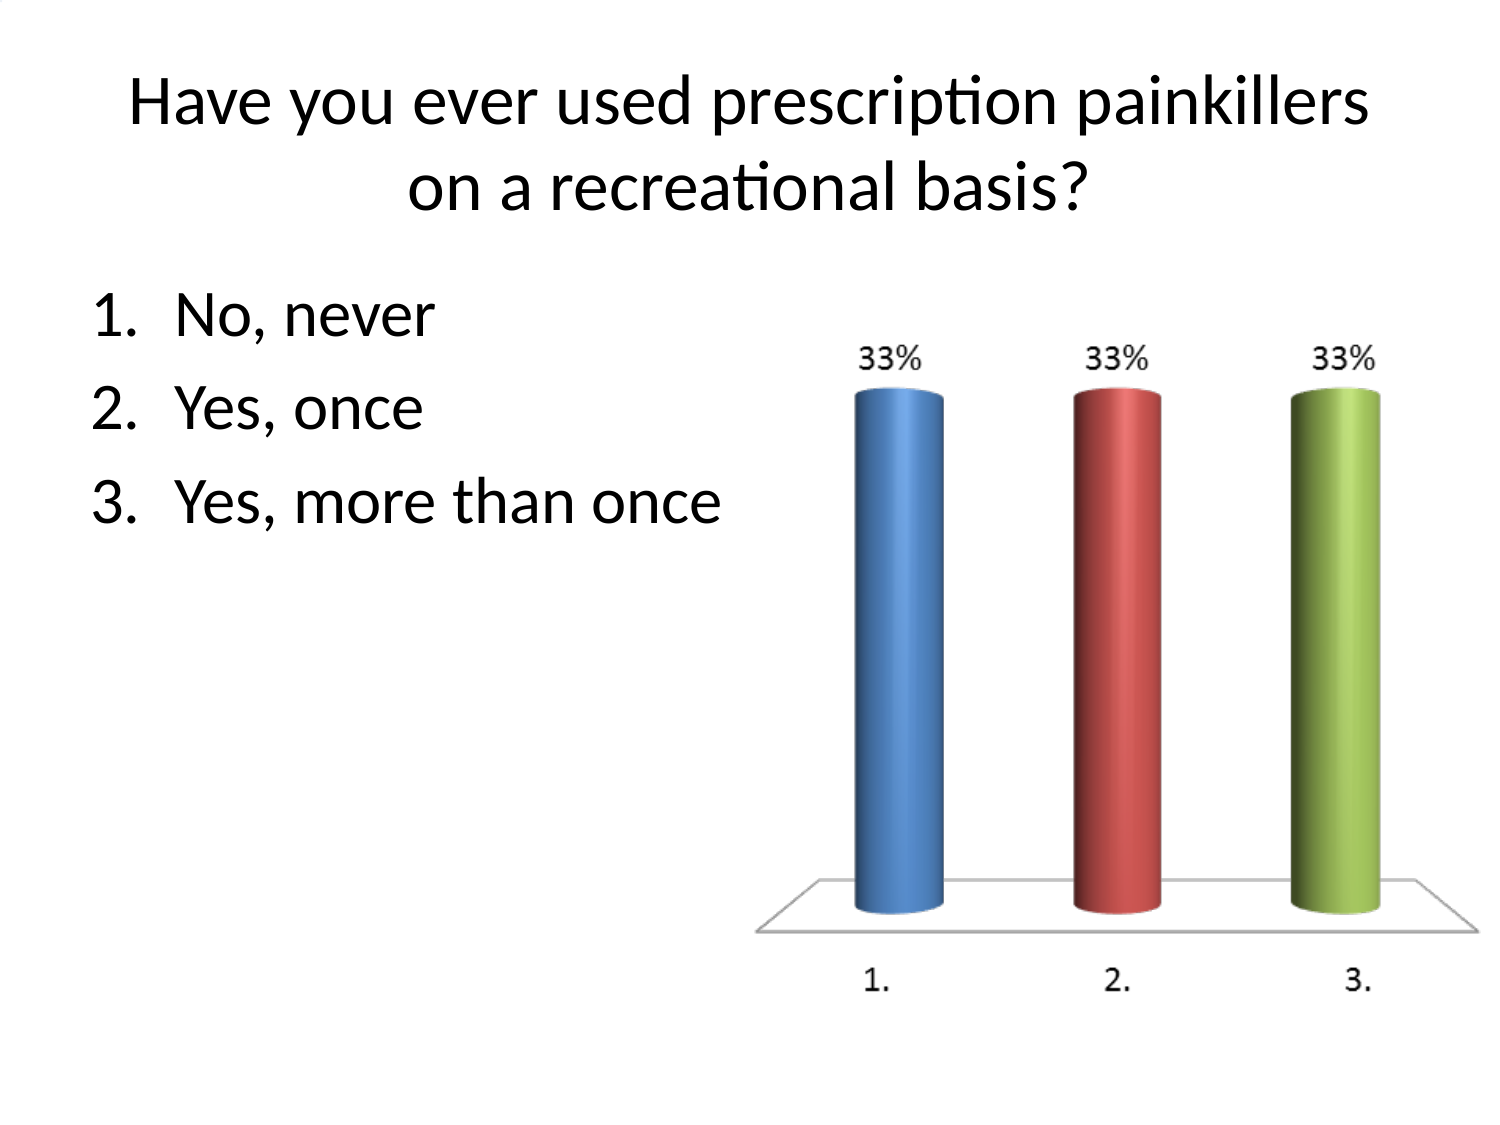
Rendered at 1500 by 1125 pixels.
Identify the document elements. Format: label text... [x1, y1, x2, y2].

title Have you ever used prescription painkillers on a recreational basis? [75, 45, 1425, 233]
list No, never Yes, once Yes, more than once [75, 262, 750, 1005]
text_box [737, 269, 1492, 1117]
